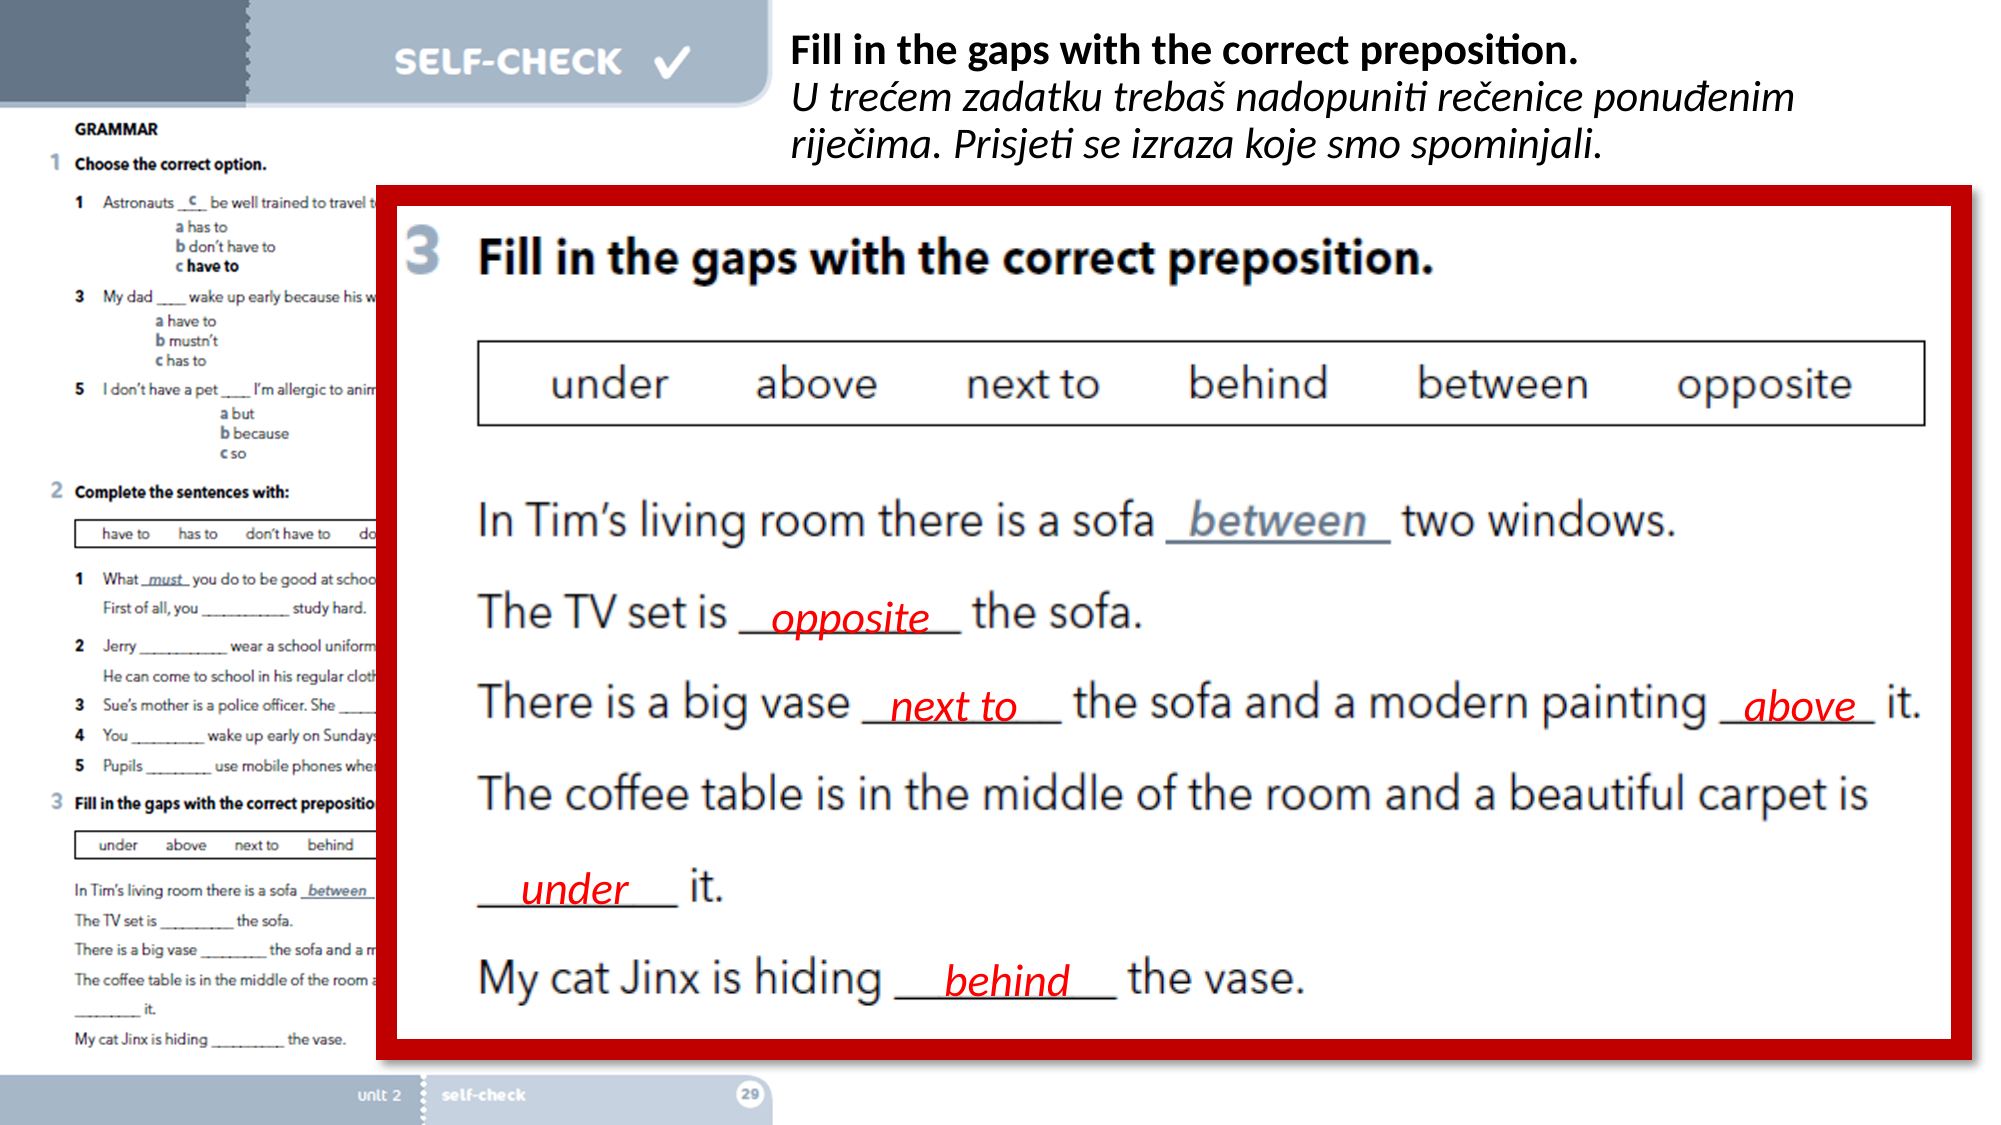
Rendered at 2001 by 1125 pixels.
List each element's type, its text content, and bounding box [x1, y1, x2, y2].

picture [0, 0, 1952, 1125]
text_box Fill in the gaps with the correct preposition. U trećem zadatku trebaš nadopuniti rečenice ponuđenim riječima. Prisjeti se izraza koje smo spominjali. [841, 19, 1900, 205]
